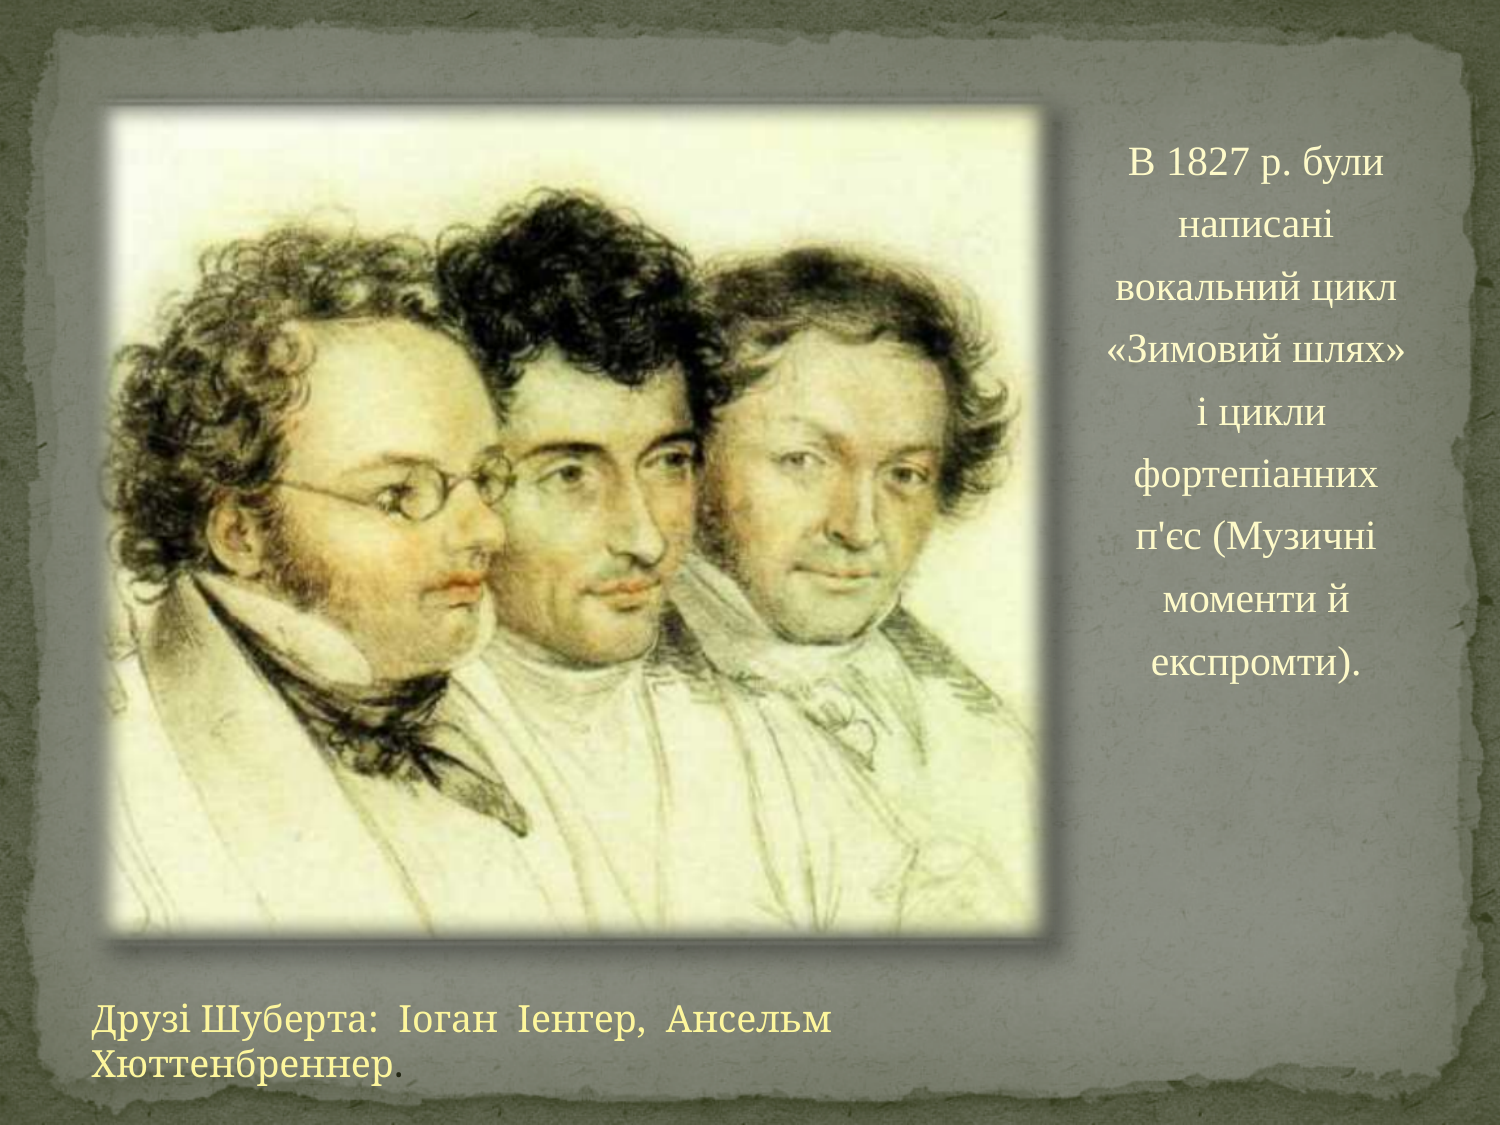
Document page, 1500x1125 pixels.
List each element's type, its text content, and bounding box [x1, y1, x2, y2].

text_box Друзі Шуберта: Іоган Іенгер, Ансельм Хюттенбреннер. [76, 987, 1105, 1093]
picture [89, 90, 1057, 953]
list В 1827 р. були написані вокальний цикл «Зимовий шлях» і цикли фортепіанних п'єс (Музичні моменти й експромти). [1087, 113, 1425, 988]
